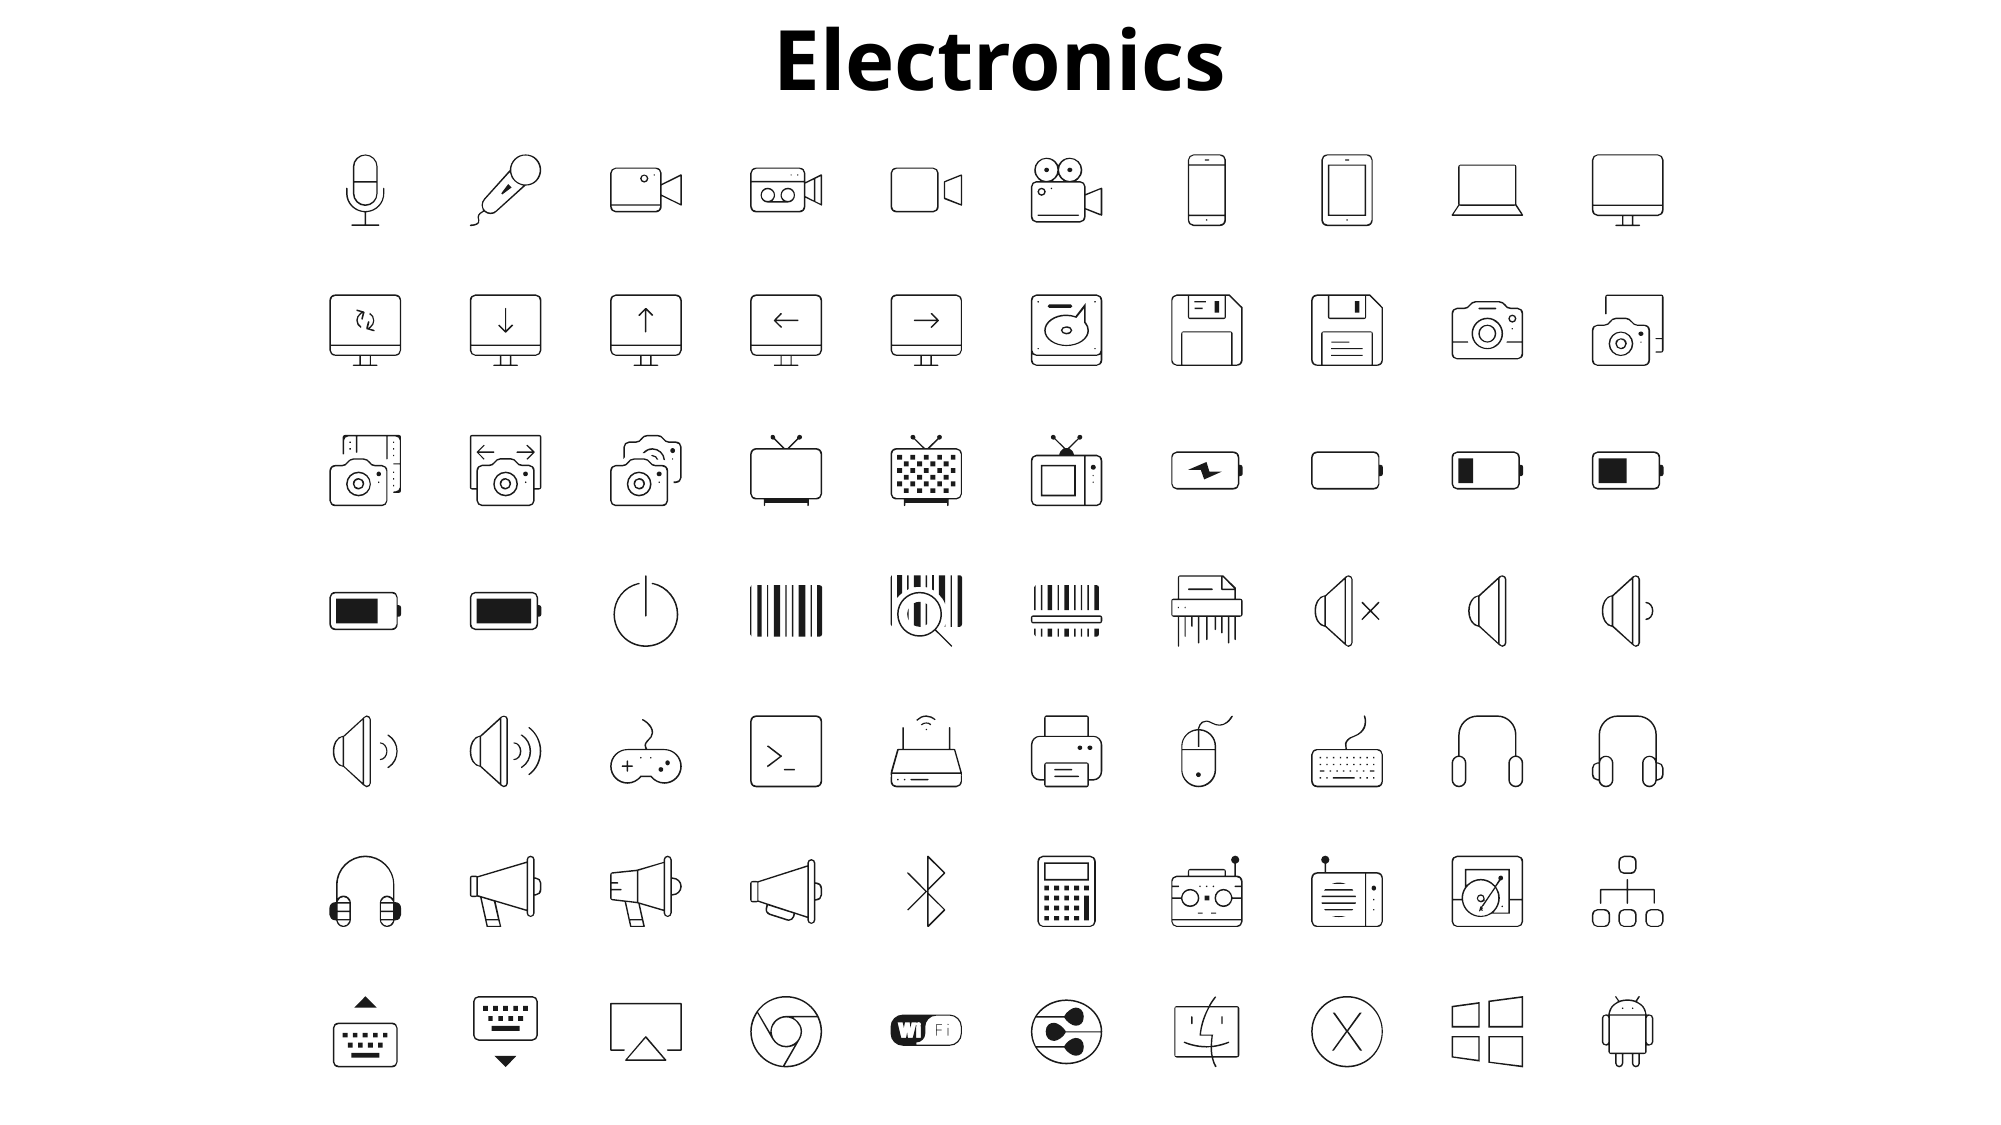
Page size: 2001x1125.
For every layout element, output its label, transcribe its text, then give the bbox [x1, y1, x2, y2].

text_box [469, 855, 542, 927]
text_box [1030, 585, 1103, 637]
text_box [890, 167, 962, 213]
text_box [750, 715, 823, 788]
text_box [1030, 715, 1103, 788]
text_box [346, 154, 385, 227]
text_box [1037, 855, 1096, 927]
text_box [890, 1014, 962, 1046]
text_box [1030, 434, 1103, 507]
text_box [1451, 300, 1524, 360]
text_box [1311, 294, 1383, 366]
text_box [1591, 451, 1664, 490]
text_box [469, 591, 542, 631]
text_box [1171, 294, 1243, 366]
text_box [329, 591, 402, 631]
text_box [1591, 715, 1664, 788]
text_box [1451, 995, 1524, 1068]
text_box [1181, 715, 1233, 788]
text_box [329, 855, 402, 927]
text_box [1601, 575, 1654, 647]
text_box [750, 585, 823, 637]
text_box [890, 434, 962, 507]
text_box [329, 434, 402, 507]
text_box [1171, 575, 1243, 647]
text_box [332, 715, 398, 788]
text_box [1601, 995, 1654, 1068]
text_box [1171, 855, 1243, 927]
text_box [610, 718, 682, 784]
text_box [610, 167, 682, 213]
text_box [613, 575, 679, 647]
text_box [610, 294, 682, 366]
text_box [1591, 294, 1664, 366]
text_box [1591, 154, 1664, 227]
text_box [1030, 999, 1103, 1065]
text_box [332, 996, 398, 1068]
text_box [907, 855, 946, 927]
text_box [1451, 715, 1524, 788]
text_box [469, 154, 543, 227]
text_box [750, 996, 823, 1068]
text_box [610, 1002, 682, 1061]
text_box [1468, 575, 1507, 647]
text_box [890, 715, 962, 788]
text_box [469, 434, 542, 507]
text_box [1171, 451, 1243, 490]
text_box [610, 434, 682, 507]
text_box [1311, 451, 1383, 490]
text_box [469, 715, 542, 788]
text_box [750, 294, 823, 366]
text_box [1030, 294, 1103, 366]
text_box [890, 294, 962, 366]
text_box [469, 294, 542, 366]
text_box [1311, 855, 1383, 927]
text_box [1321, 154, 1373, 227]
text_box [750, 859, 823, 924]
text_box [1311, 715, 1383, 788]
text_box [1314, 575, 1380, 647]
text_box [1451, 164, 1524, 216]
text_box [1451, 451, 1524, 490]
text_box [1591, 855, 1664, 927]
text_box [610, 855, 682, 927]
text_box [750, 434, 823, 507]
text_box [1030, 157, 1103, 223]
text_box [1174, 996, 1240, 1068]
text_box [473, 995, 538, 1068]
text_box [329, 294, 402, 366]
text_box Electronics [758, 0, 1241, 115]
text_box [1187, 154, 1226, 227]
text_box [1311, 995, 1383, 1068]
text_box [750, 167, 823, 213]
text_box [1451, 855, 1524, 927]
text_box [890, 575, 962, 647]
